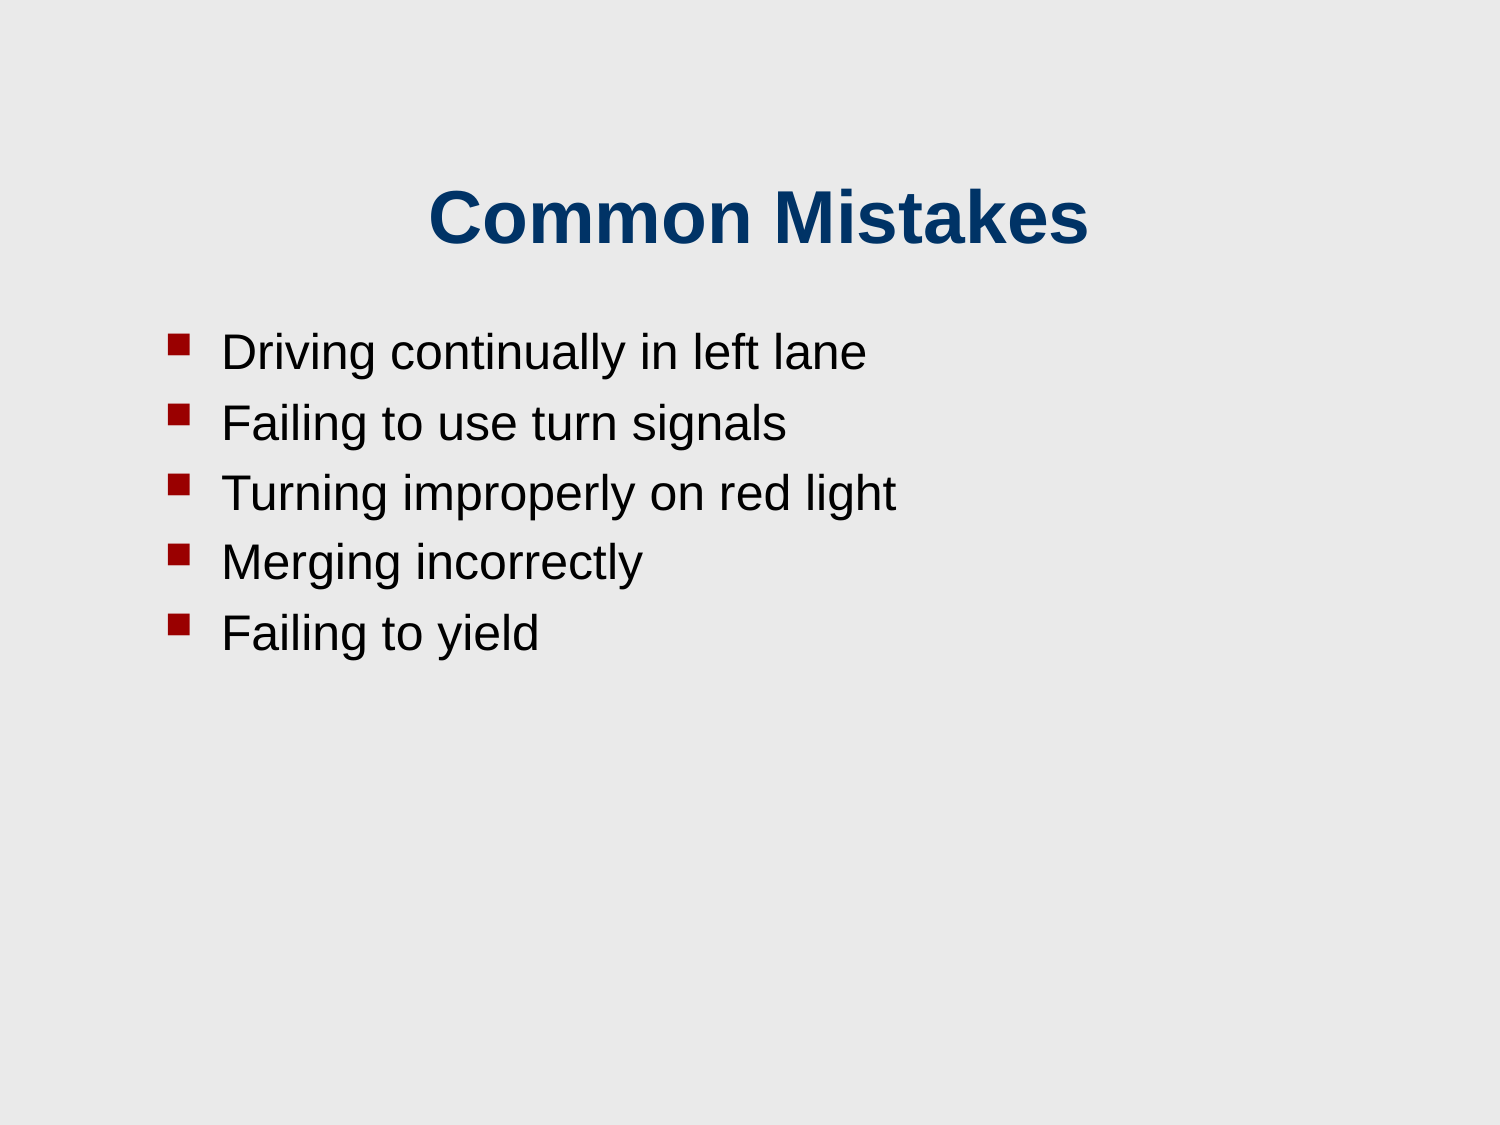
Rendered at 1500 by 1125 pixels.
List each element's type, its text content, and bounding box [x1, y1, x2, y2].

list Driving continually in left lane Failing to use turn signals Turning improperly on red light Merging incorrectly Failing to yield [149, 312, 1481, 1001]
title Common Mistakes [37, 160, 1483, 267]
